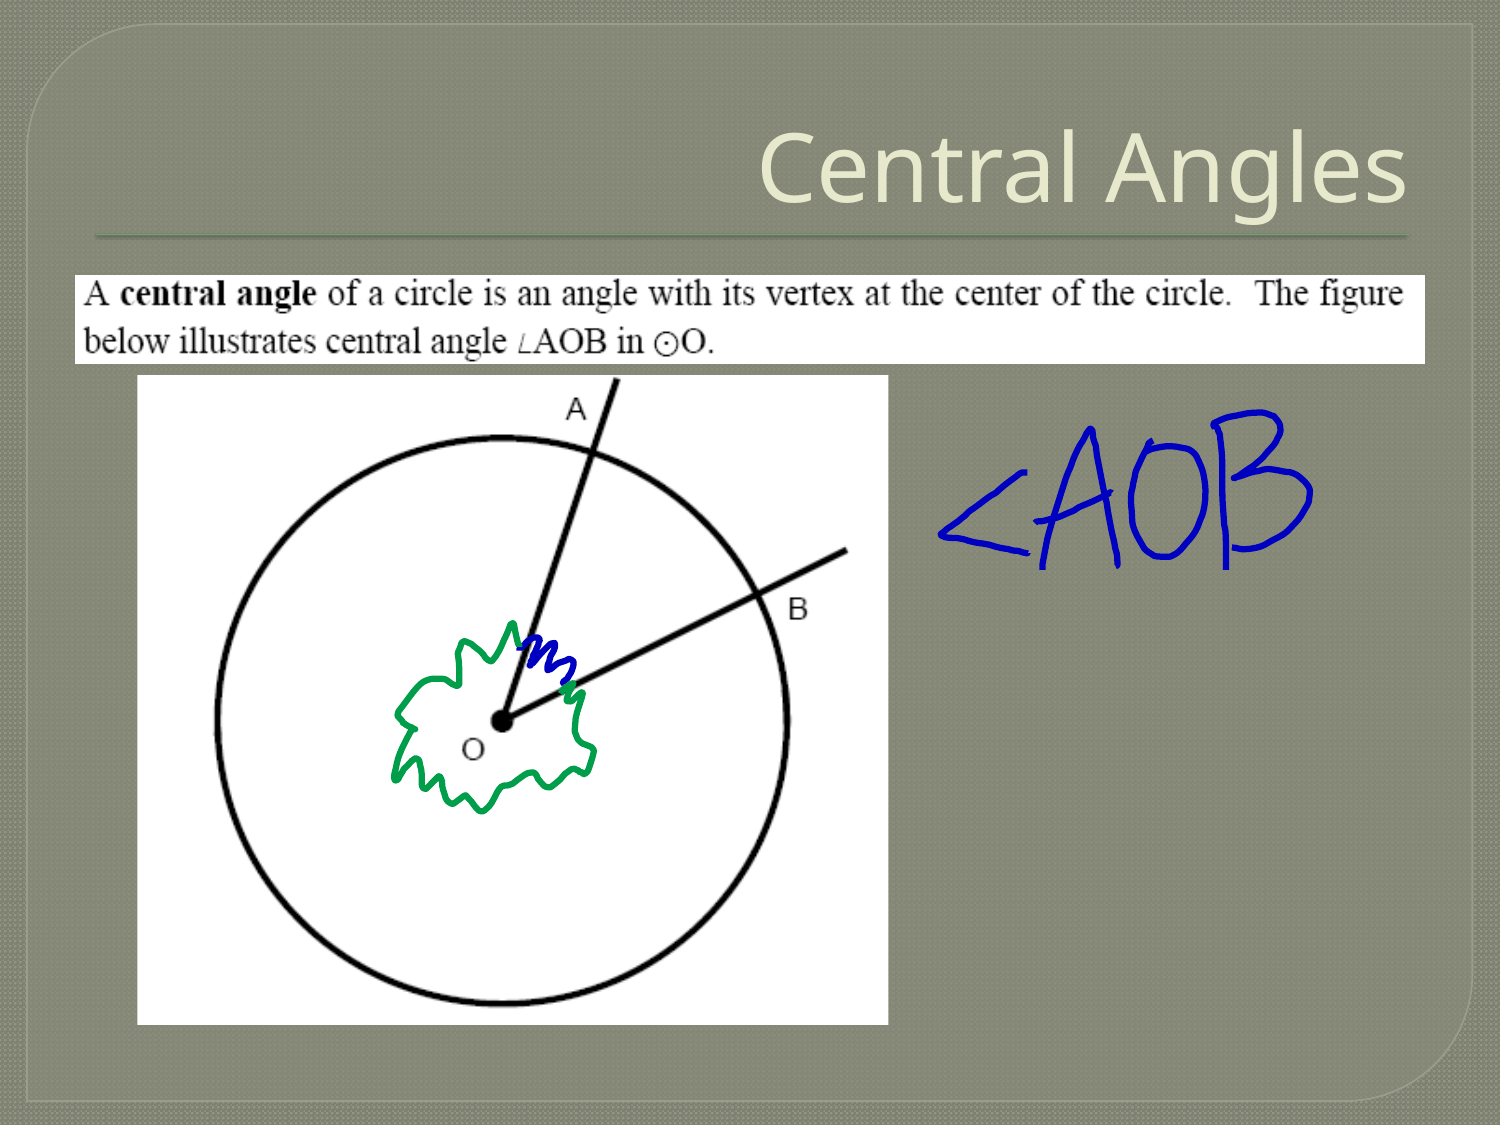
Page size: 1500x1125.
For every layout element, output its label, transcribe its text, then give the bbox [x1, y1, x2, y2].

text_box [939, 471, 1029, 555]
title Central Angles [75, 41, 1425, 230]
text_box [1213, 428, 1227, 570]
text_box [1212, 411, 1311, 550]
text_box [1041, 496, 1119, 570]
text_box [1130, 439, 1207, 558]
text_box [1034, 491, 1113, 524]
picture [137, 374, 889, 1025]
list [74, 274, 1426, 364]
text_box [1053, 427, 1106, 515]
